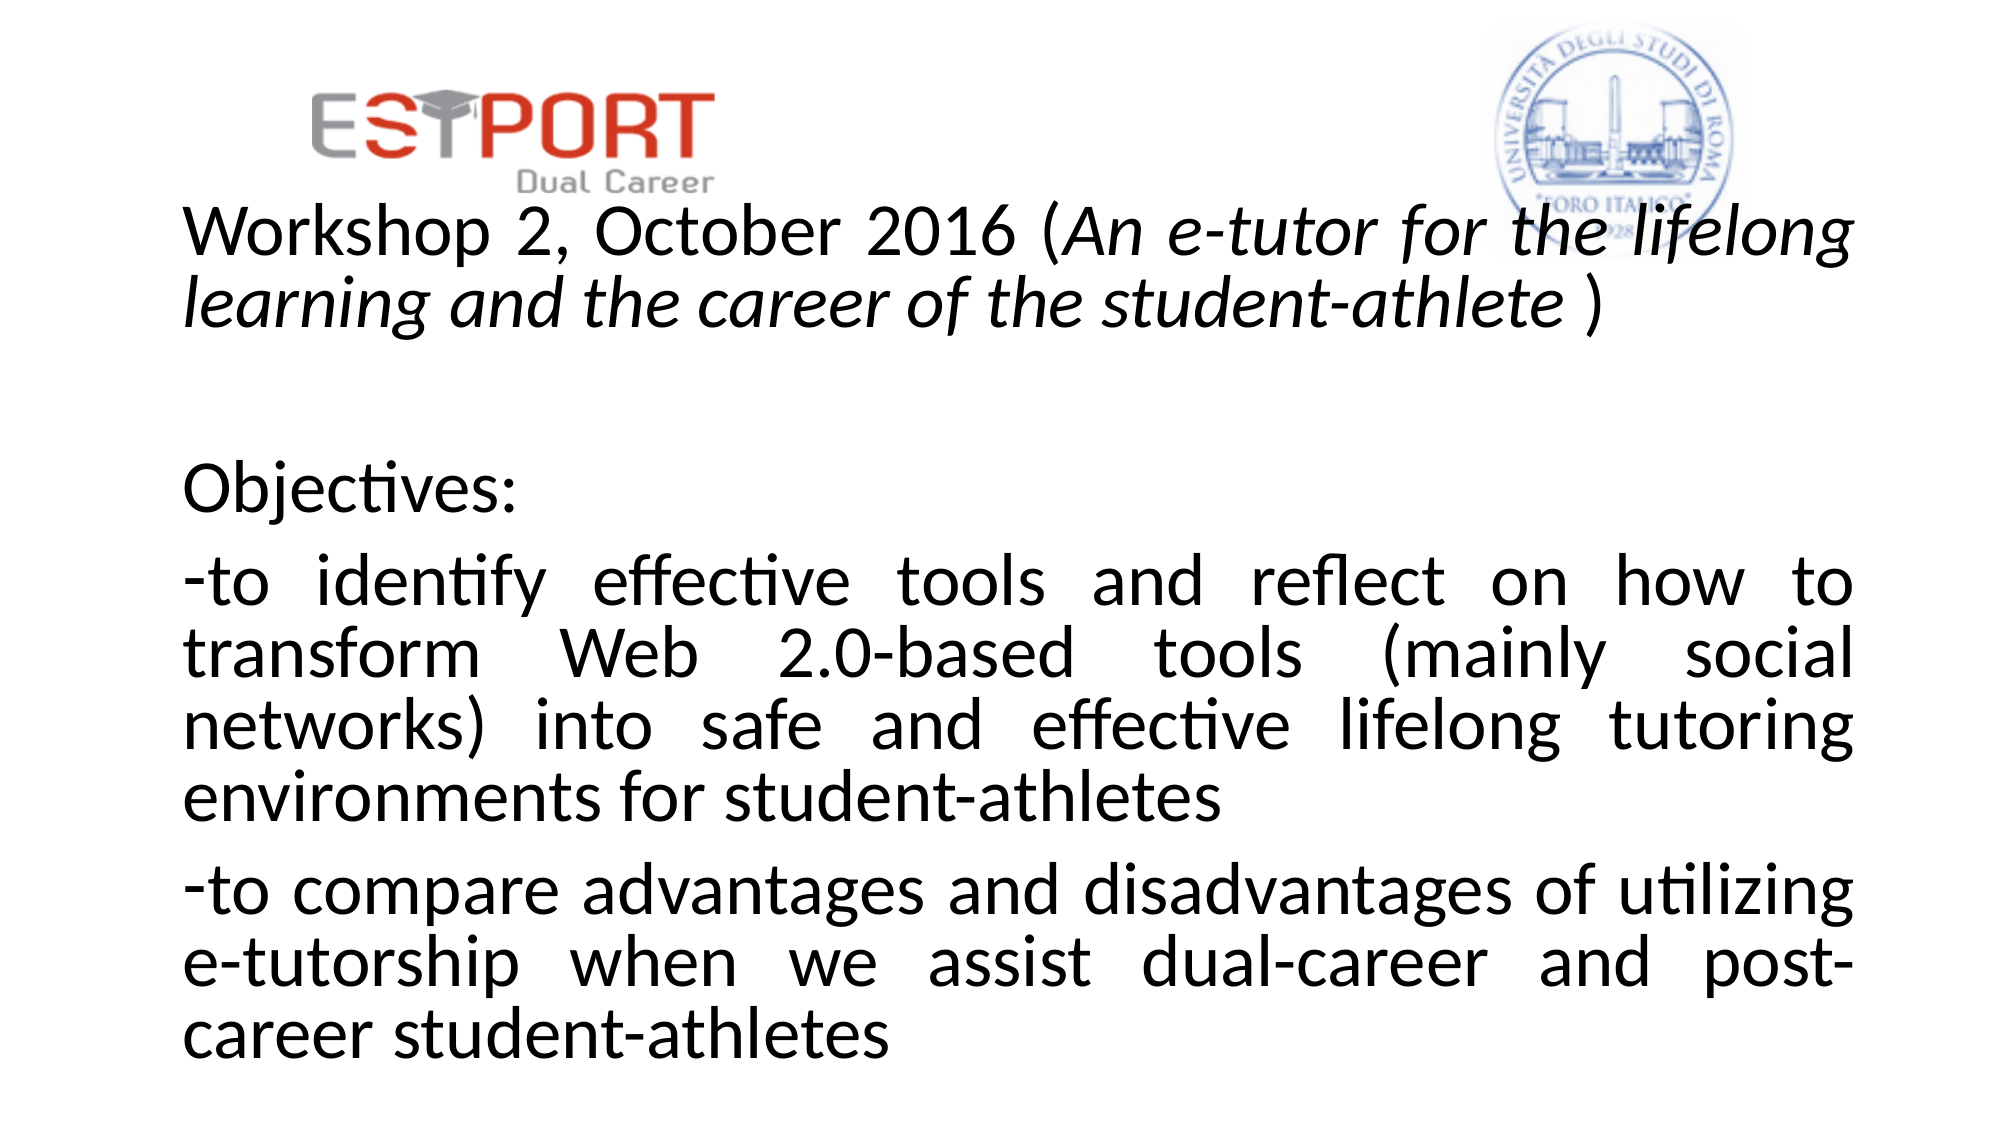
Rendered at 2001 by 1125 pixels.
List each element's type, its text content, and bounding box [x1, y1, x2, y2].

picture [1484, 19, 1748, 261]
subtitle Workshop 2, October 2016 (An e-tutor for the lifelong learning and the career of the student-athlete ) Objectives: to identify effective tools and reflect on how to transform Web 2.0-based tools (mainly social networks) into safe and effective lifelong tutoring environments for student-athletes to compare advantages and disadvantages of utilizing e-tutorship when we assist dual-career and post-career student-athletes [167, 190, 1872, 1125]
picture [312, 44, 720, 225]
